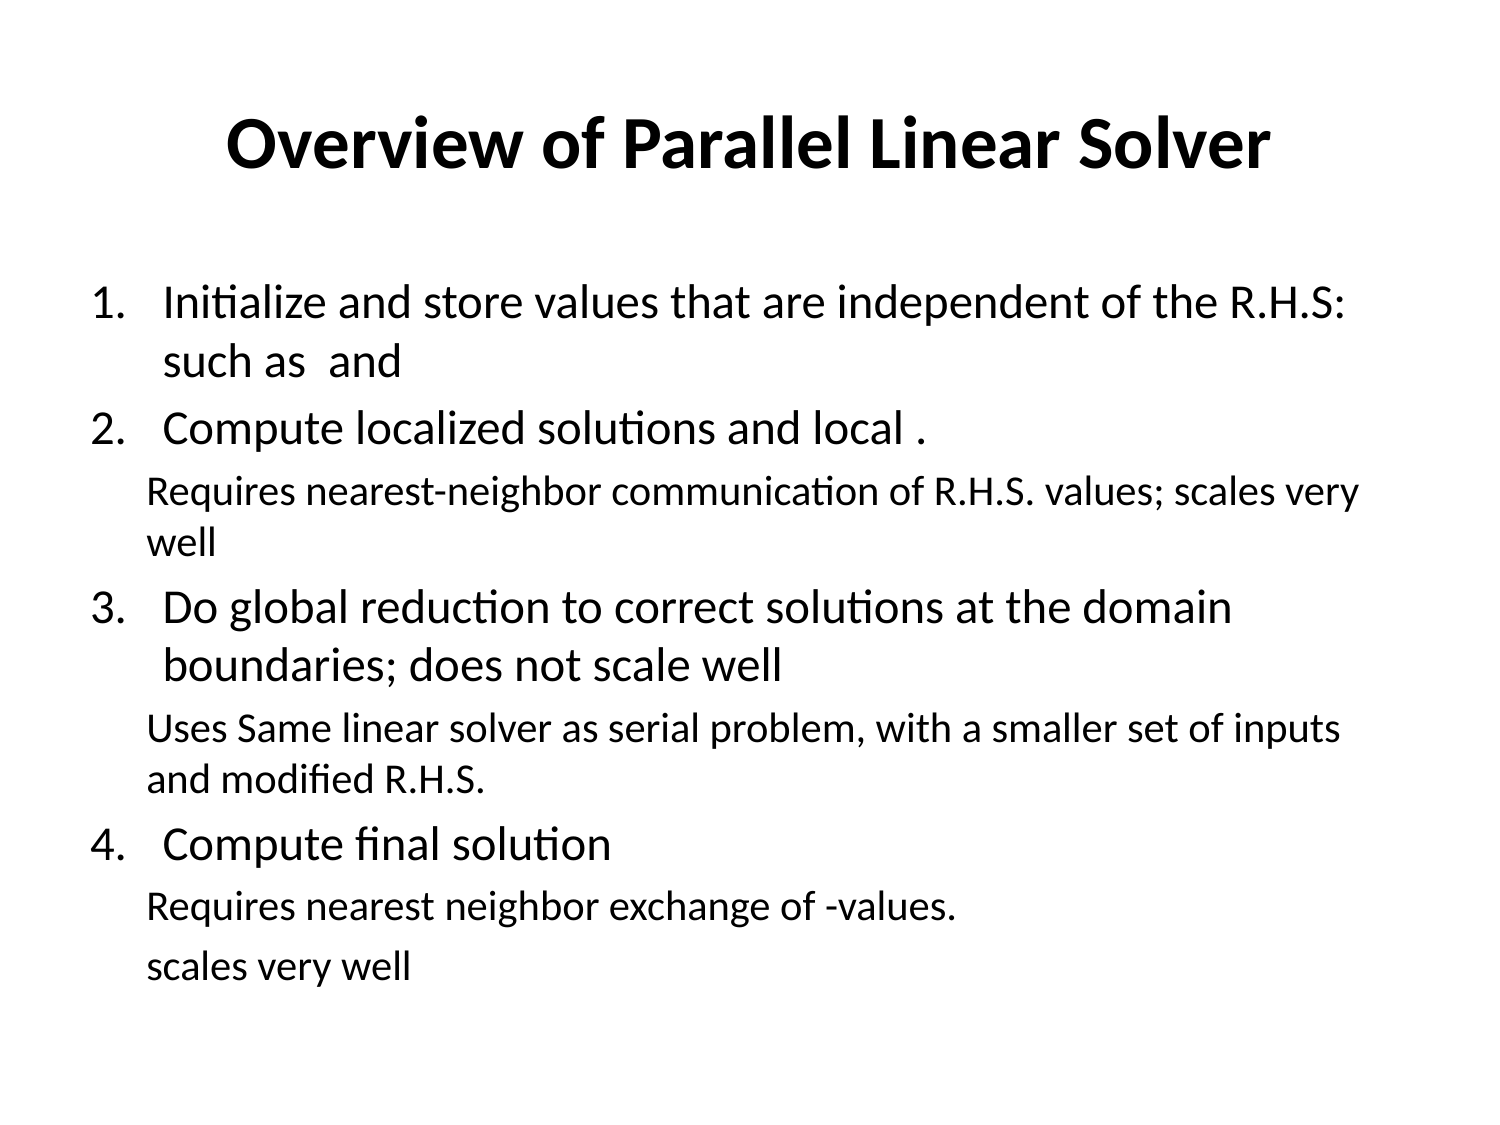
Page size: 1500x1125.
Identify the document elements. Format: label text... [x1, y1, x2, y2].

title Overview of Parallel Linear Solver [75, 45, 1425, 233]
